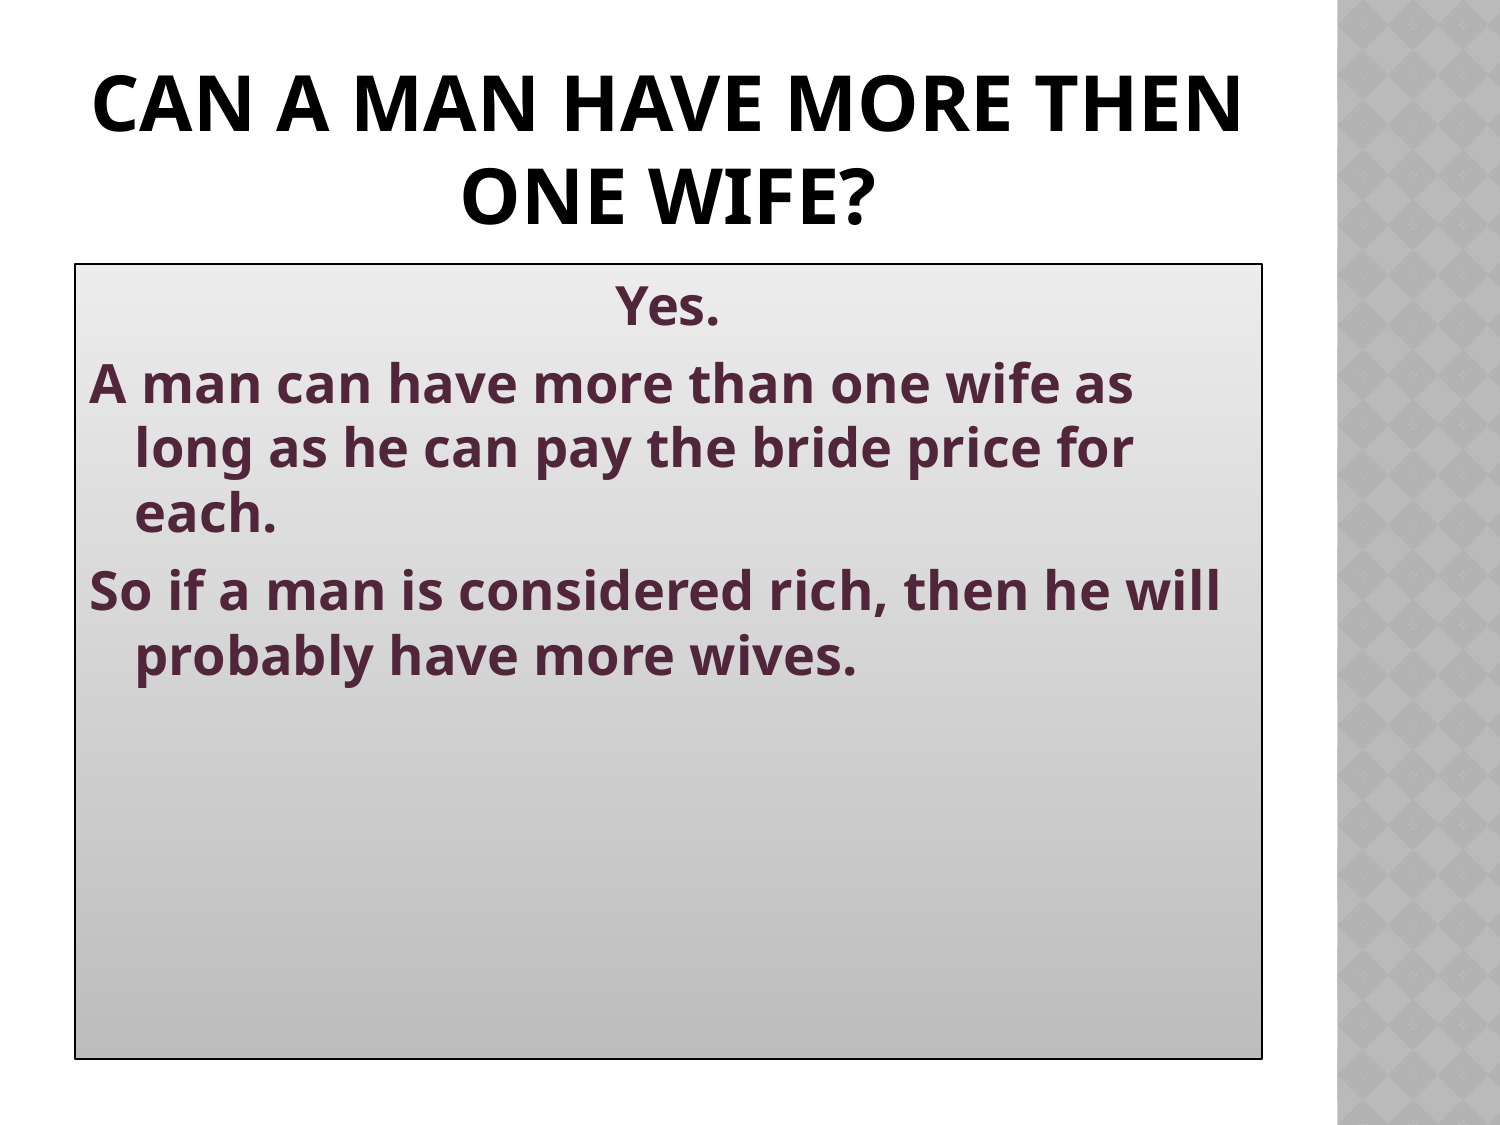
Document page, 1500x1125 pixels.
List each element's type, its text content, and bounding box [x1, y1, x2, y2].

list Yes. A man can have more than one wife as long as he can pay the bride price for each. So if a man is considered rich, then he will probably have more wives. [74, 263, 1263, 1060]
title Can a man have more then one wife? [75, 52, 1263, 240]
